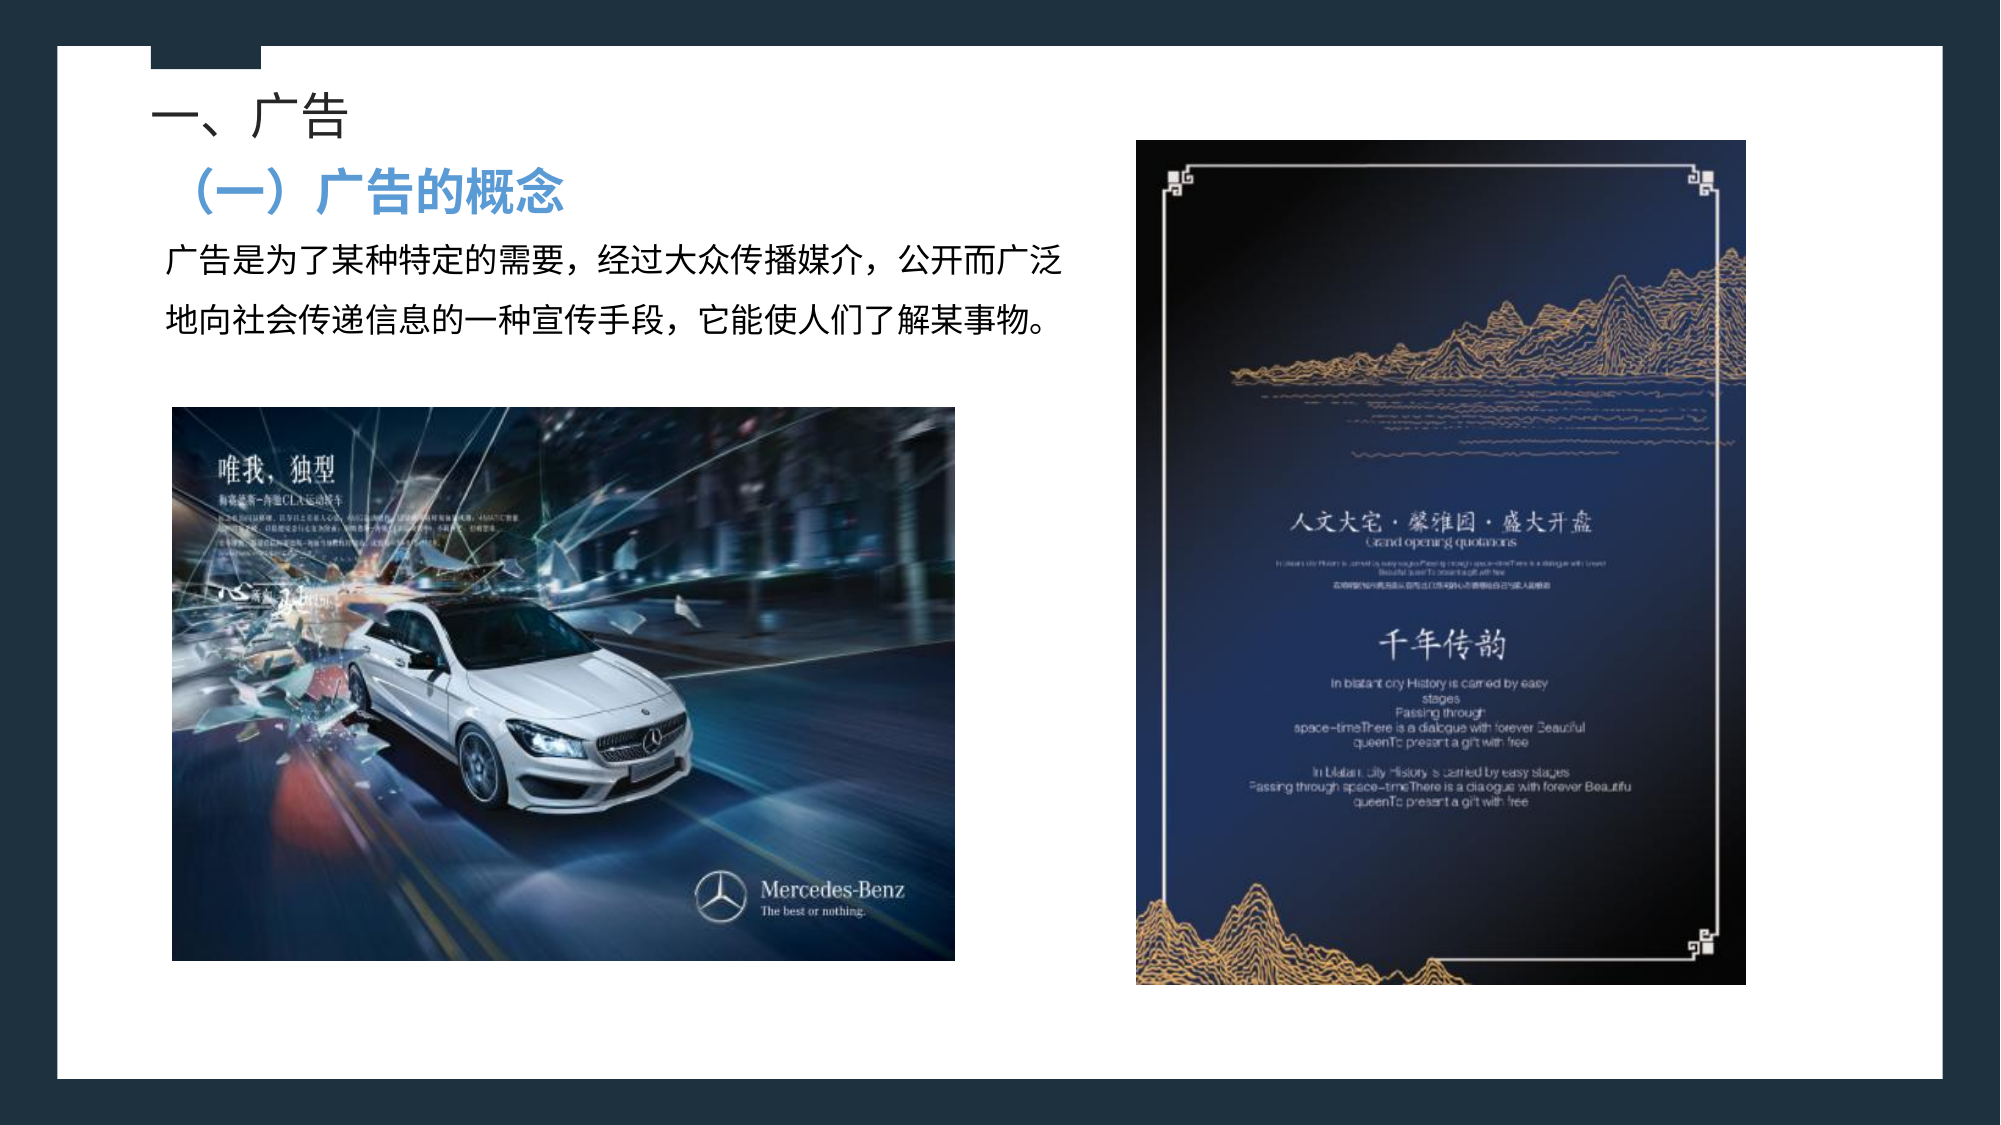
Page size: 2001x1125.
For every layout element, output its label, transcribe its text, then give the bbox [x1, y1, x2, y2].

text_box 广告是为了某种特定的需要，经过大众传播媒介，公开而广泛地向社会传递信息的一种宣传手段，它能使人们了解某事物。 [150, 211, 1106, 347]
picture [1136, 140, 1746, 985]
picture [172, 407, 955, 961]
text_box 一、广告 [150, 77, 820, 152]
text_box （一）广告的概念 [150, 152, 870, 211]
